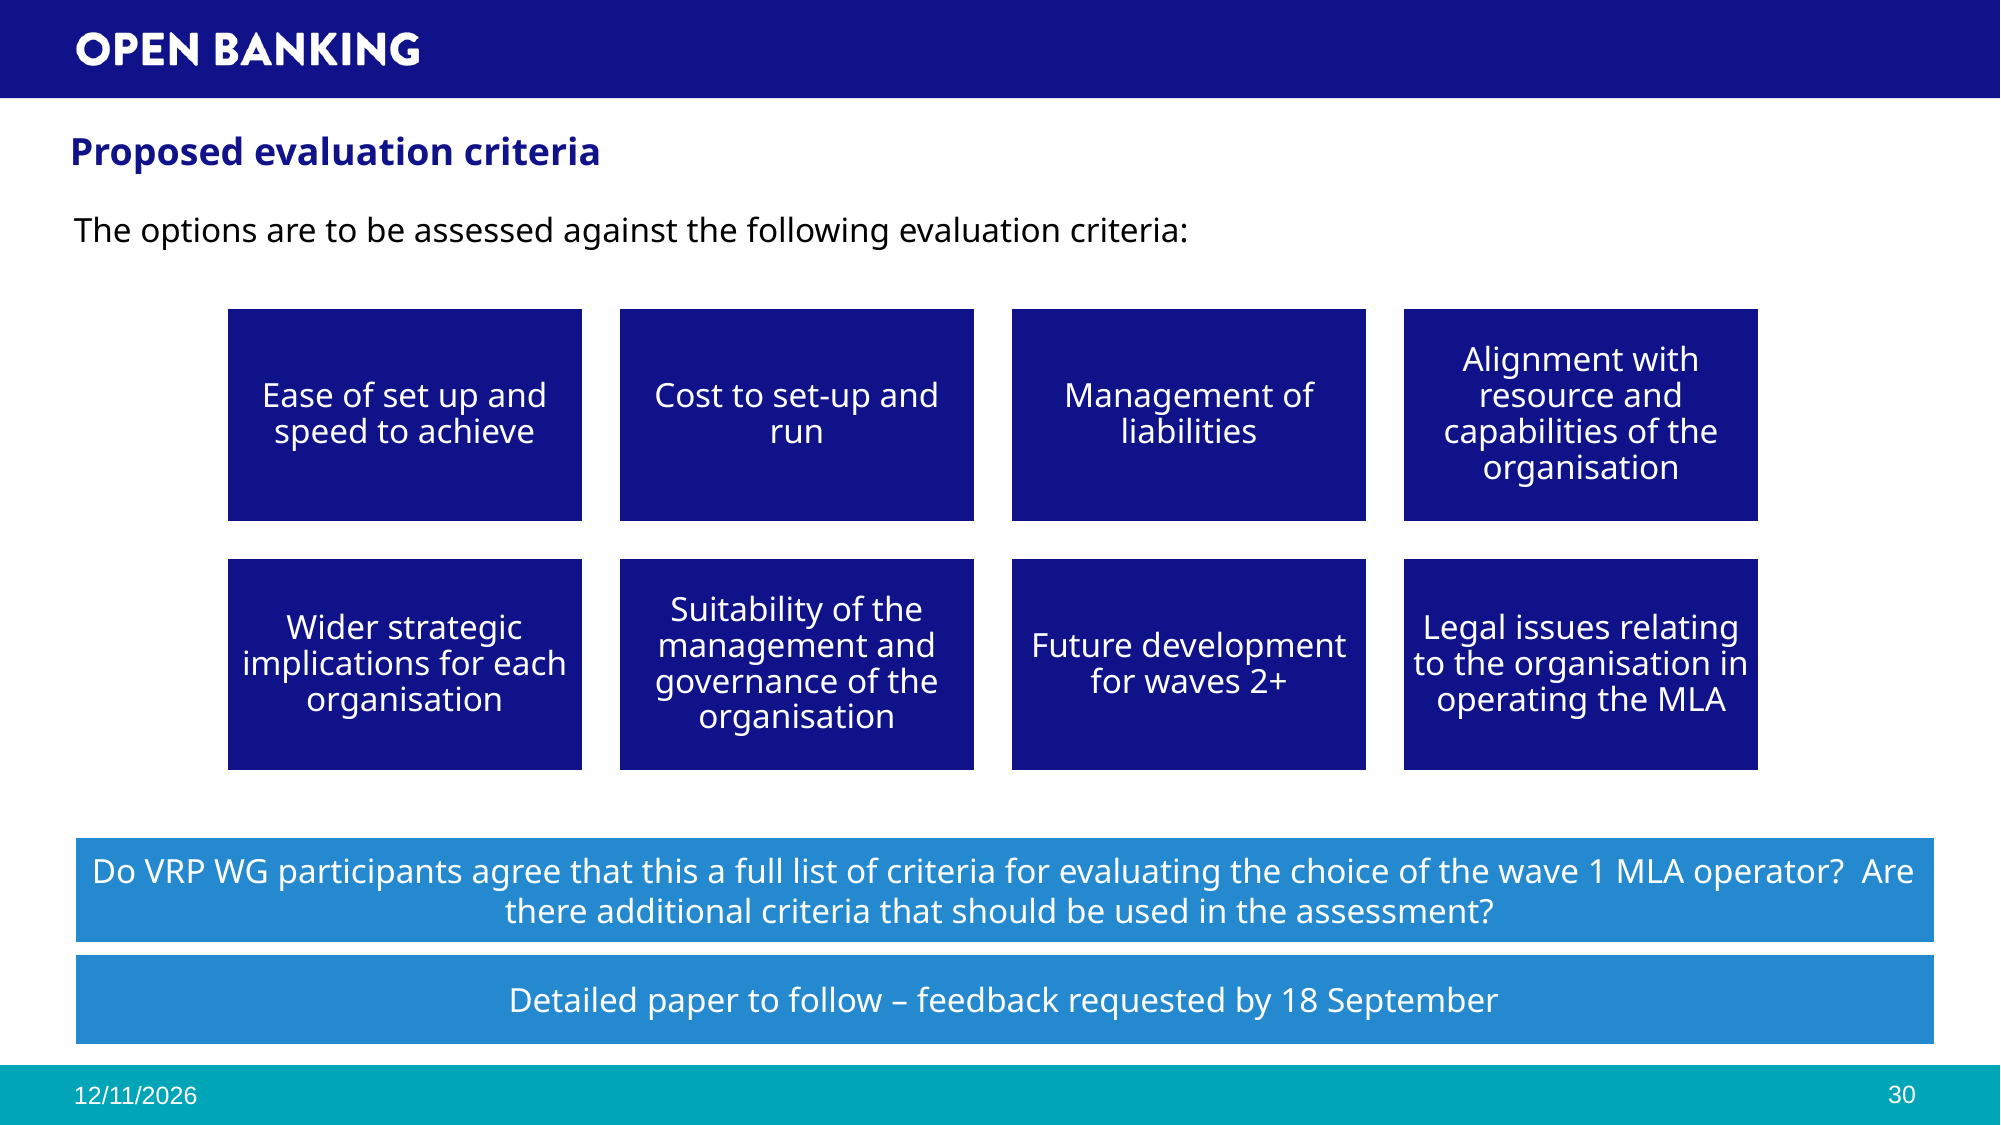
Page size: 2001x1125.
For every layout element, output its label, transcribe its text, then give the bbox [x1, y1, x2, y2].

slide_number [59, 1065, 509, 1125]
footer [662, 1064, 1338, 1124]
text_box Detailed paper to follow – feedback requested by 18 September [73, 952, 1937, 1047]
title Proposed evaluation criteria [54, 125, 1629, 207]
text_box Do VRP WG participants agree that this a full list of criteria for evaluating the choice of the wave 1 MLA operator? Are there additional criteria that should be used in the assessment? [73, 835, 1937, 946]
list The options are to be assessed against the following evaluation criteria: [59, 206, 1936, 289]
slide_number 30 [1412, 1064, 1932, 1124]
picture [43, 0, 452, 99]
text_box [41, 307, 1945, 772]
